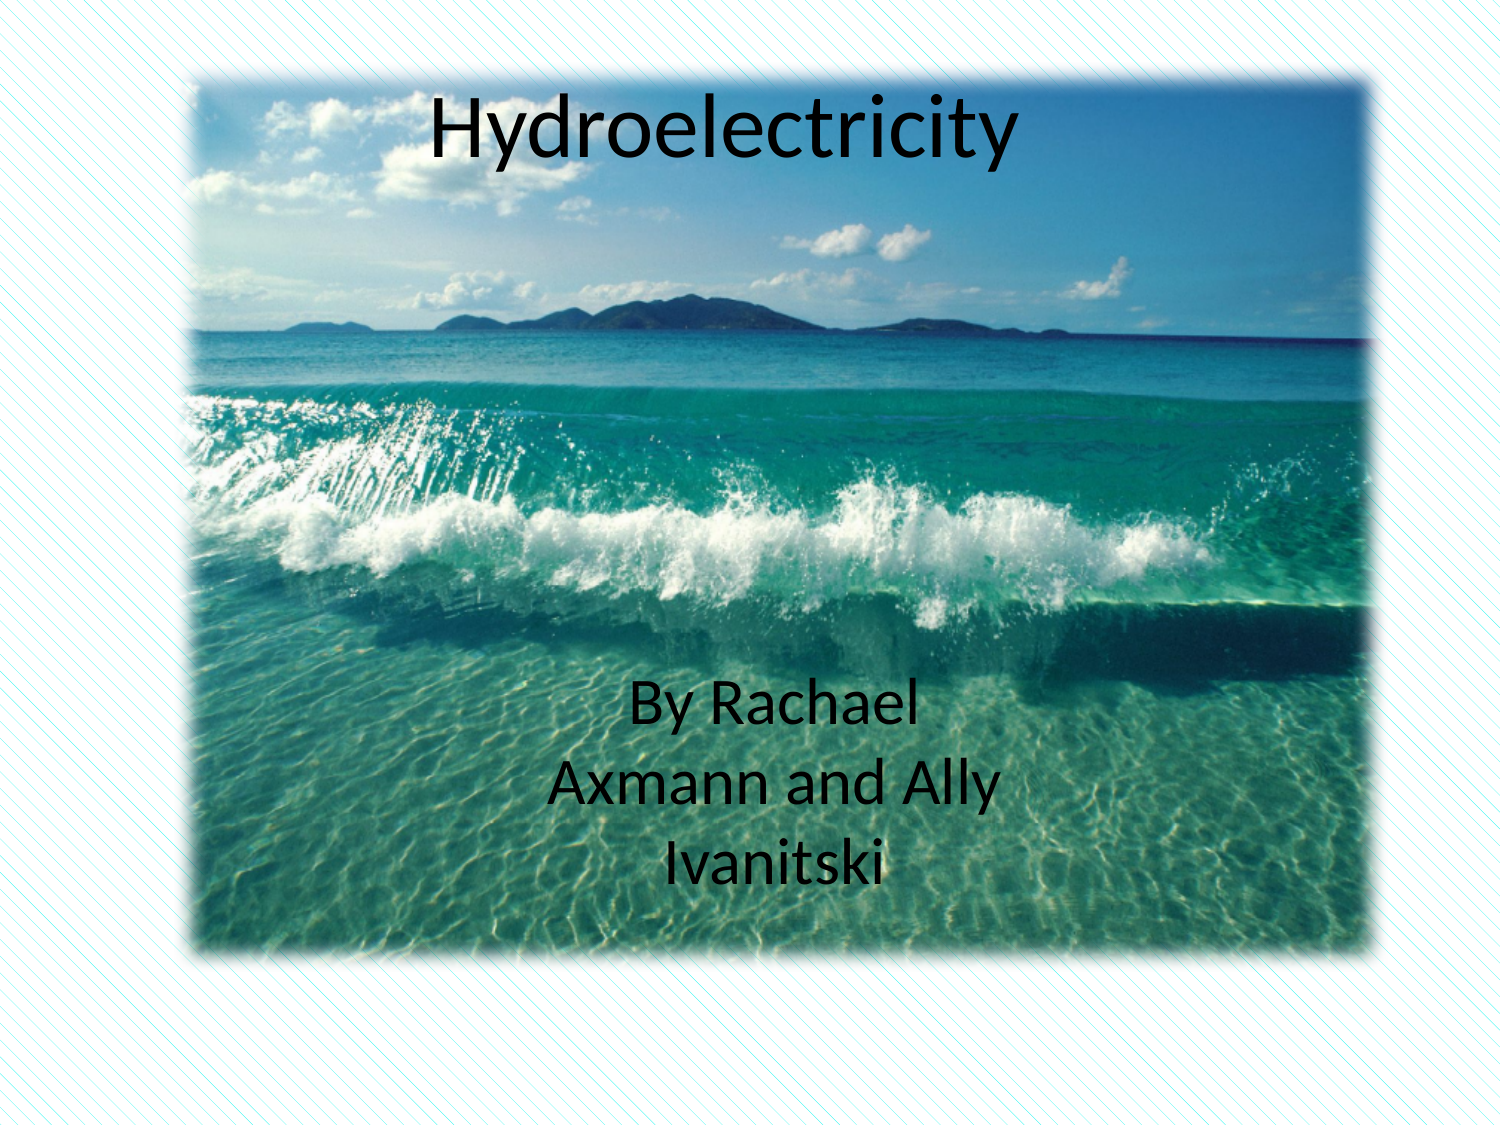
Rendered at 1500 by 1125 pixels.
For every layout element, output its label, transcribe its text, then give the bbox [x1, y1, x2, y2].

picture [174, 62, 1388, 973]
title Hydroelectricity [87, 0, 1363, 242]
